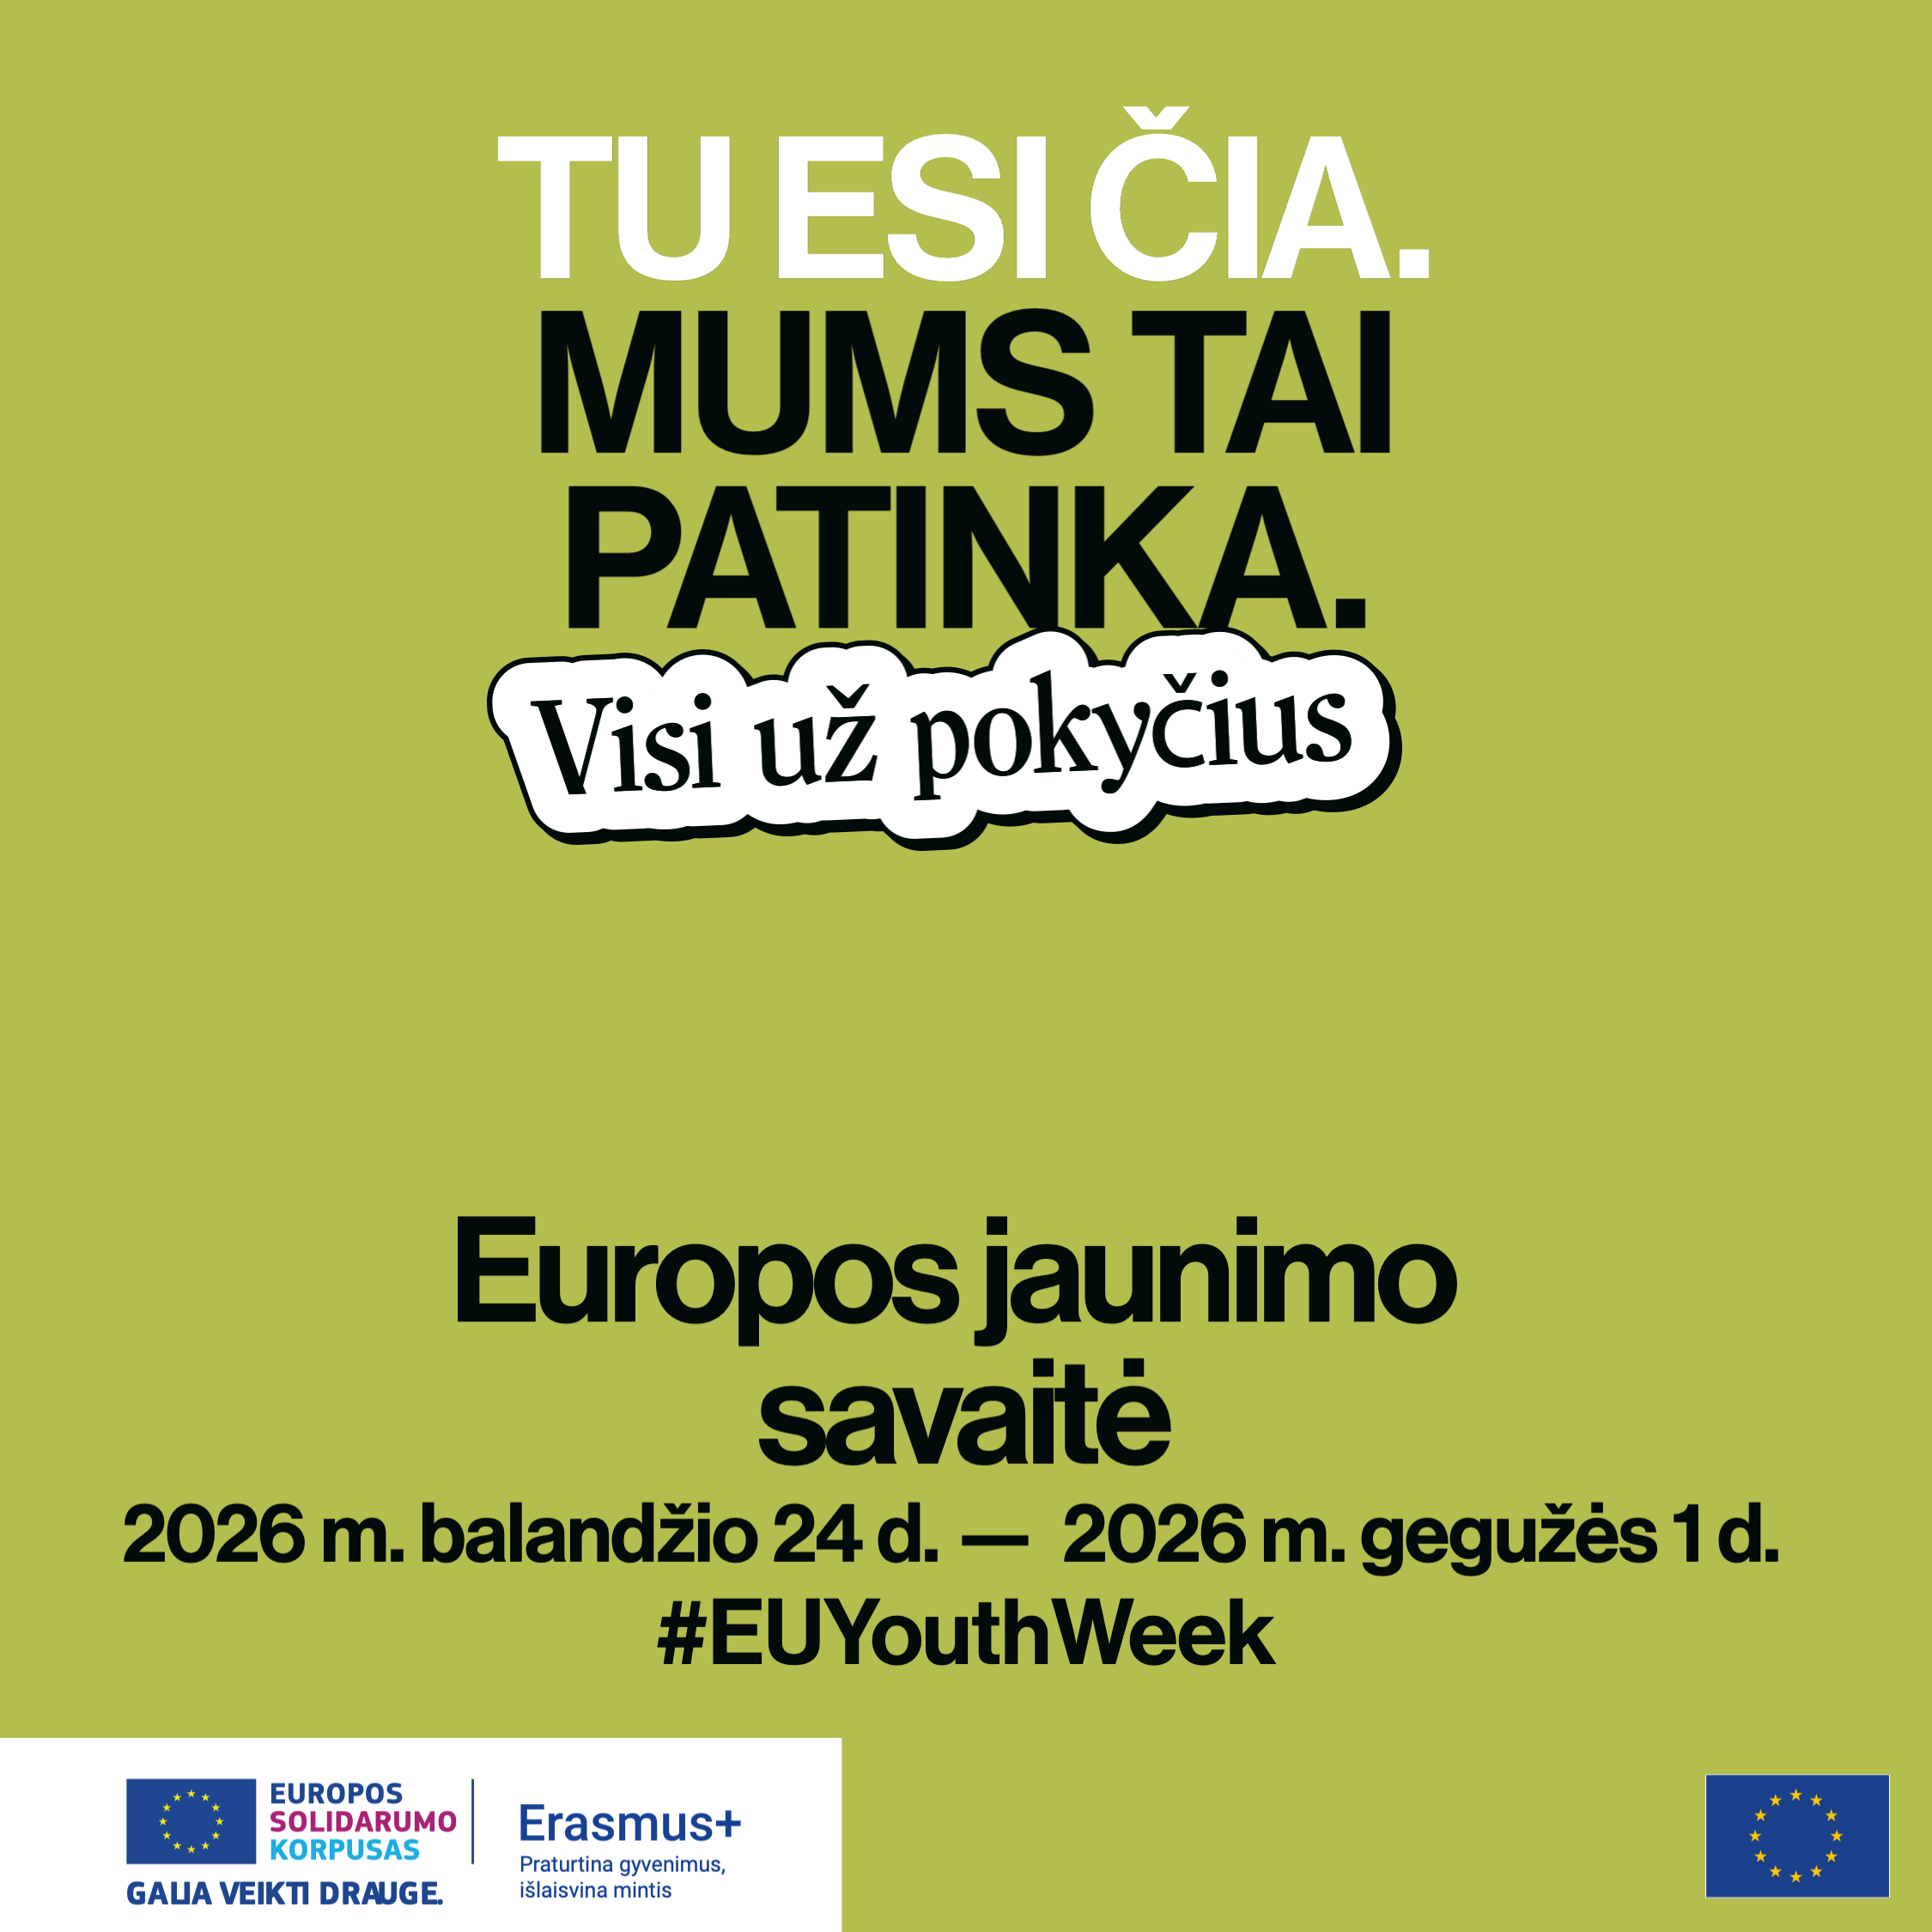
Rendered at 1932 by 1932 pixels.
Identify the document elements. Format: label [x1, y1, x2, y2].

picture [0, 1737, 1891, 1932]
picture [121, 106, 1811, 1688]
